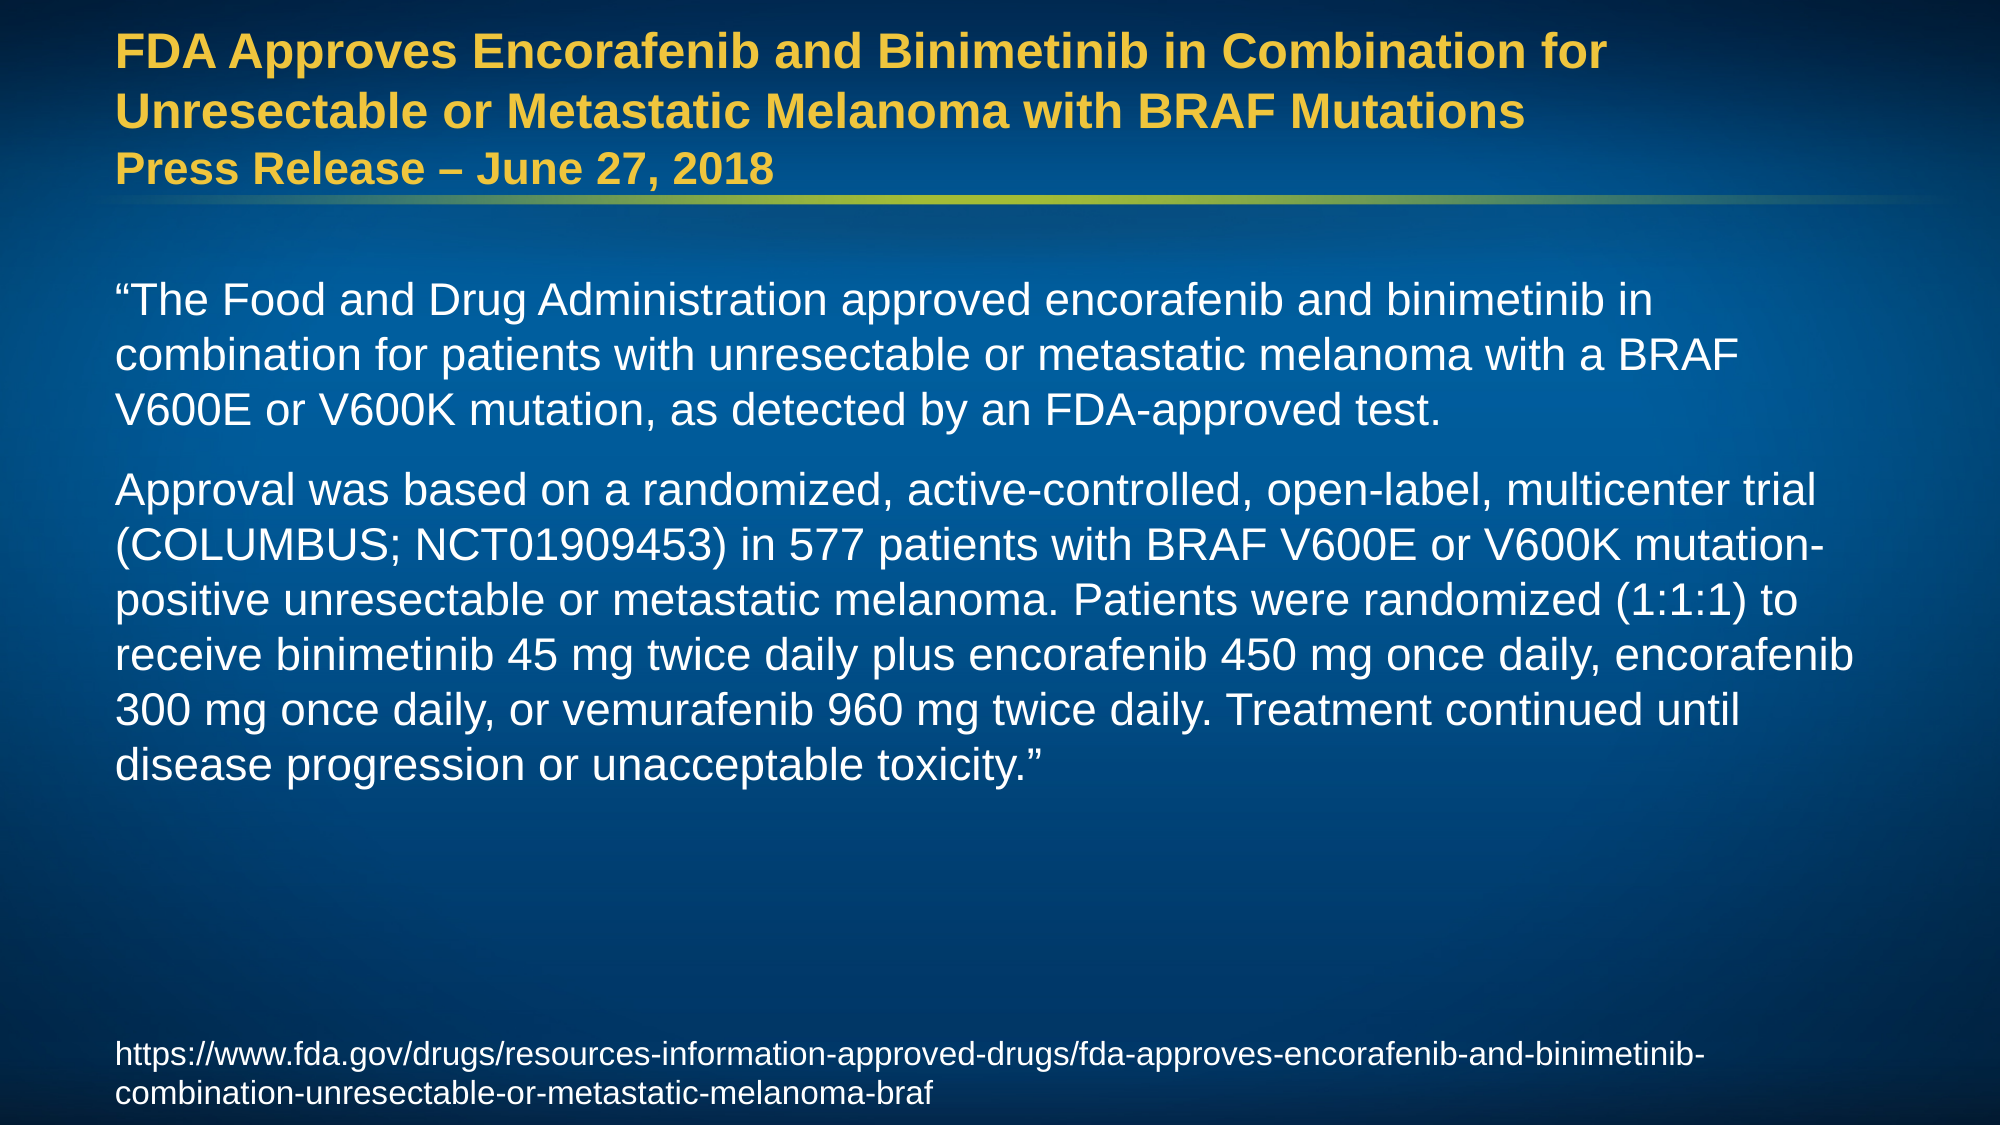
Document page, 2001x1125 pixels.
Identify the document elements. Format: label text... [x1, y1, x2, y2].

picture [0, 0, 2000, 1125]
text_box https://www.fda.gov/drugs/resources-information-approved-drugs/fda-approves-encorafenib-and-binimetinib-combination-unresectable-or-metastatic-melanoma-braf [99, 1024, 1889, 1119]
title FDA Approves Encorafenib and Binimetinib in Combination for Unresectable or Metastatic Melanoma with BRAF Mutations Press Release – June 27, 2018 [99, 12, 1900, 200]
list “The Food and Drug Administration approved encorafenib and binimetinib in combination for patients with unresectable or metastatic melanoma with a BRAF V600E or V600K mutation, as detected by an FDA-approved test. Approval was based on a randomized, active-controlled, open-label, multicenter trial (COLUMBUS; NCT01909453) in 577 patients with BRAF V600E or V600K mutation-positive unresectable or metastatic melanoma. Patients were randomized (1:1:1) to receive binimetinib 45 mg twice daily plus encorafenib 450 mg once daily, encorafenib 300 mg once daily, or vemurafenib 960 mg twice daily. Treatment continued until disease progression or unacceptable toxicity.” [99, 262, 1900, 875]
